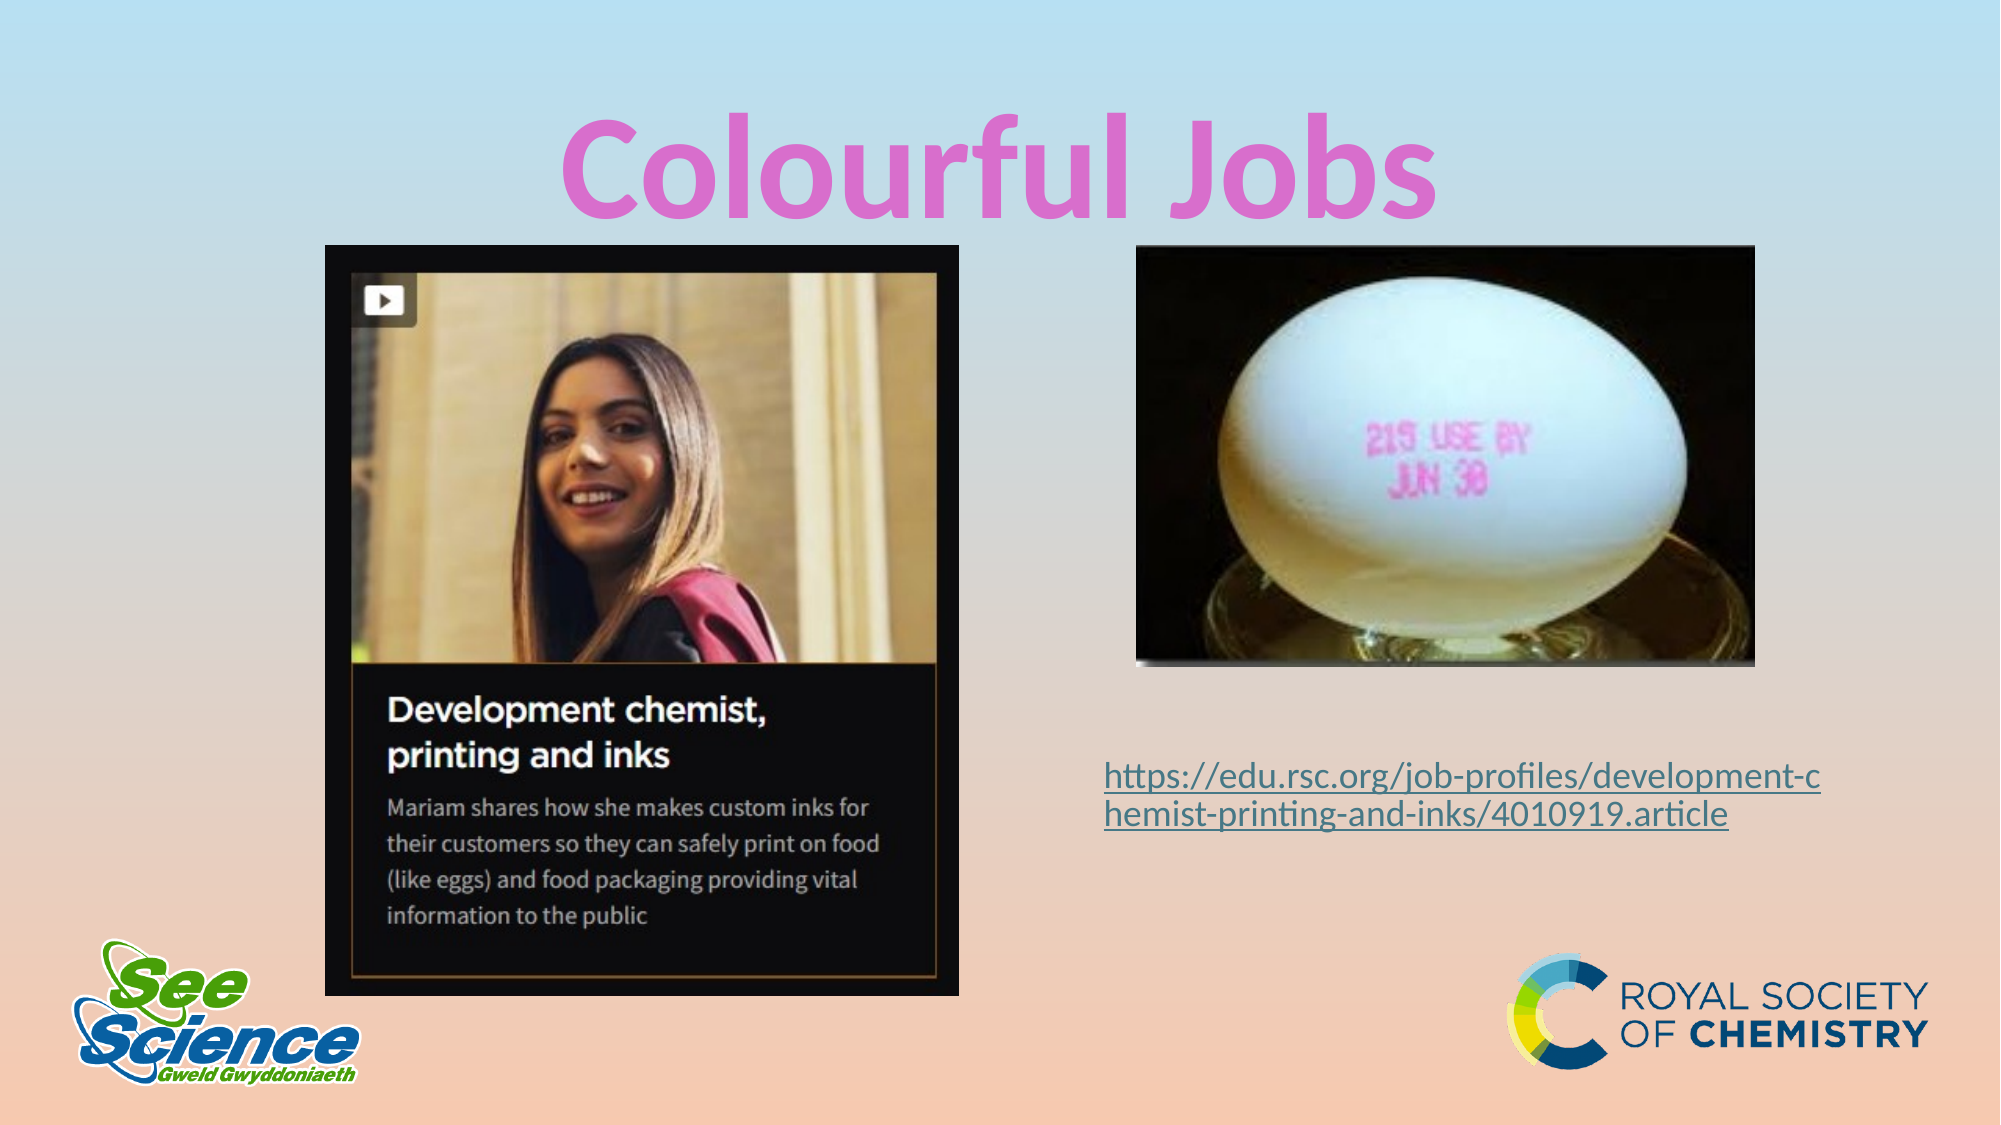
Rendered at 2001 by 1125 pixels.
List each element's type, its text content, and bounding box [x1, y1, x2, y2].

picture [1135, 245, 1756, 668]
text_box https://edu.rsc.org/job-profiles/development-chemist-printing-and-inks/4010919.article [1088, 744, 1850, 849]
picture [1501, 947, 1934, 1078]
text_box Colourful Jobs [186, 61, 1814, 256]
picture [71, 245, 960, 1087]
